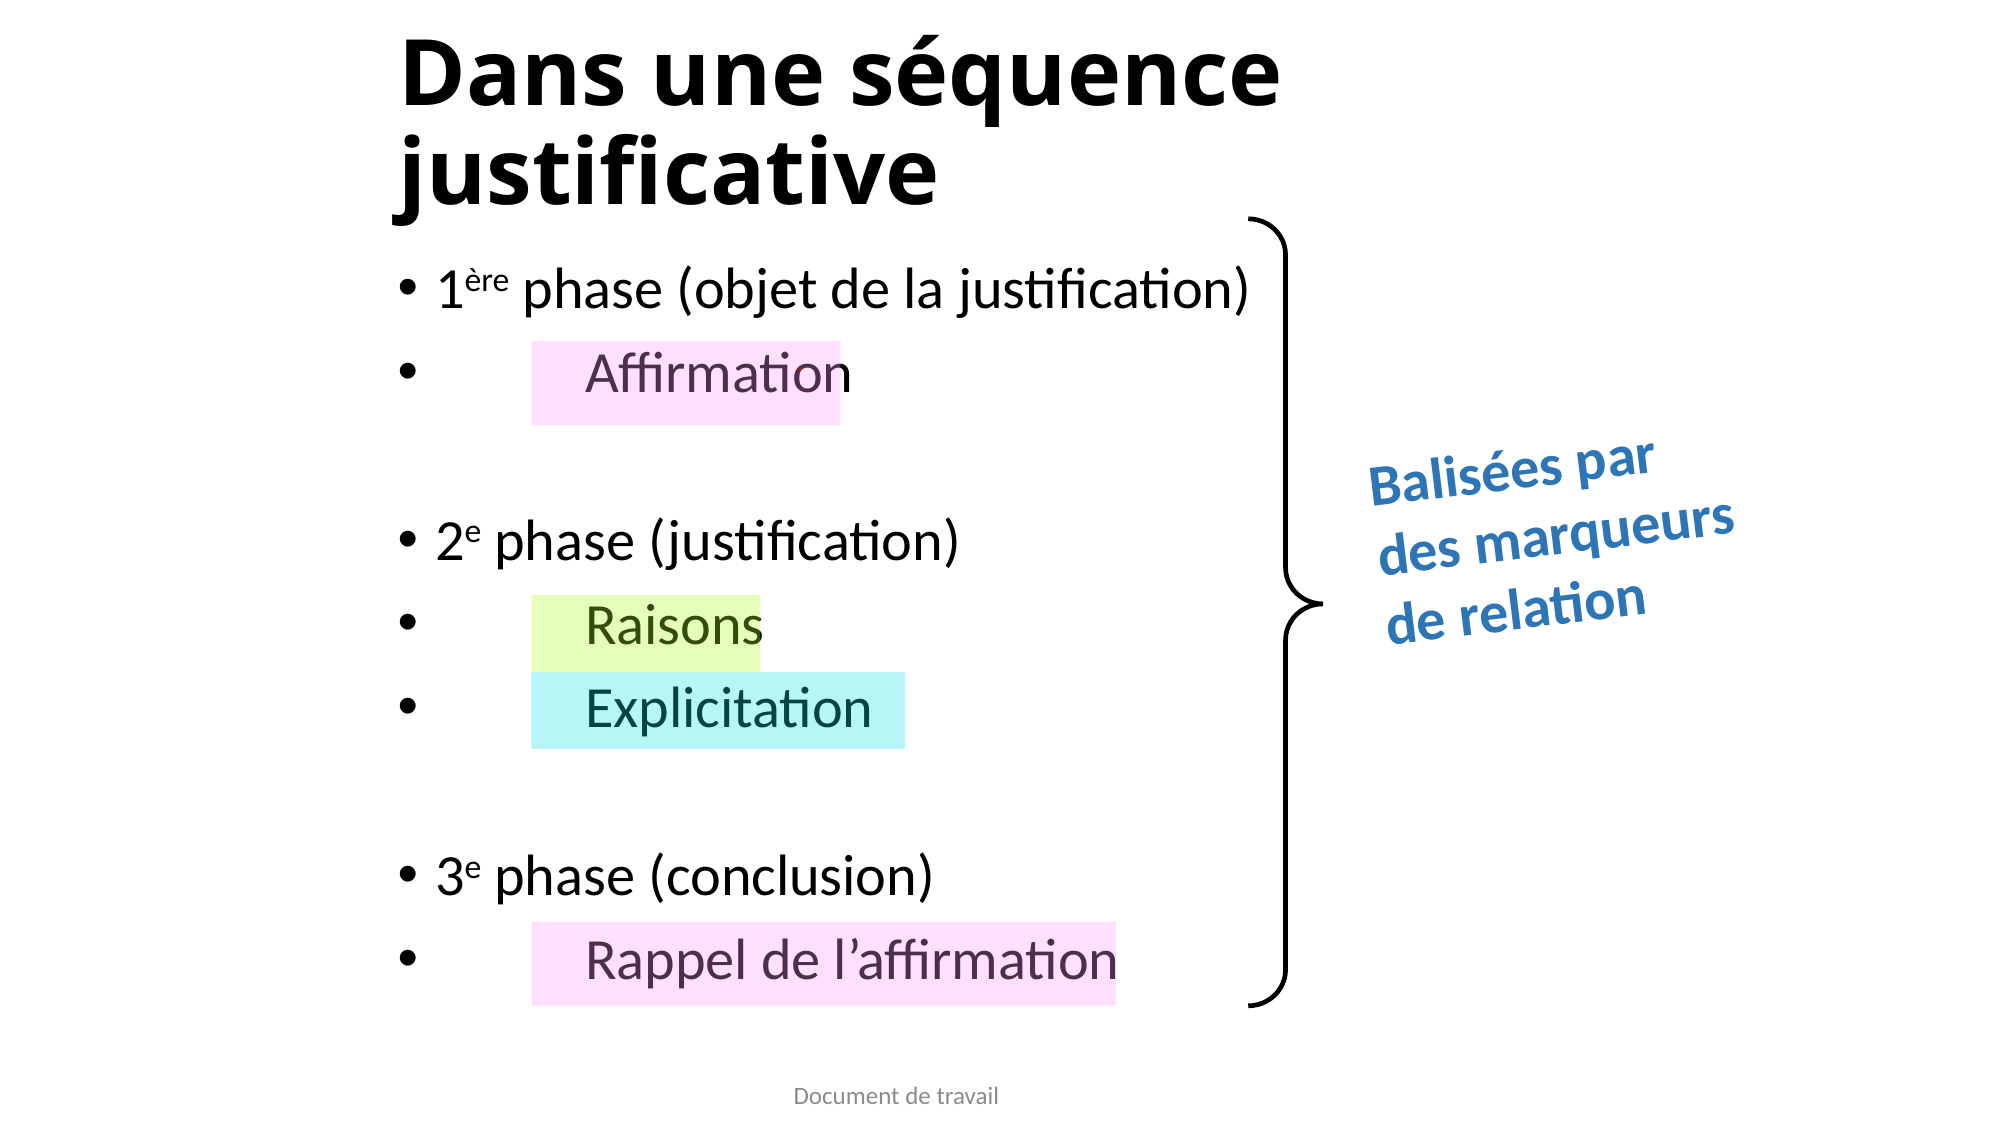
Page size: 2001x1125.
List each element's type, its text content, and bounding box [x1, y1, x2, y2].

text_box Dans une séquence justificative [383, 18, 1619, 153]
text_box [530, 921, 1117, 1007]
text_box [1248, 218, 1805, 1006]
text_box [530, 671, 906, 750]
footer Document de travail [382, 1093, 1411, 1125]
text_box [530, 594, 761, 671]
text_box 1ère phase (objet de la justification) Affirmation 2e phase (justification) Raisons Explicitation 3e phase (conclusion) Rappel de l’affirmation [382, 251, 1618, 1093]
text_box [530, 340, 842, 426]
